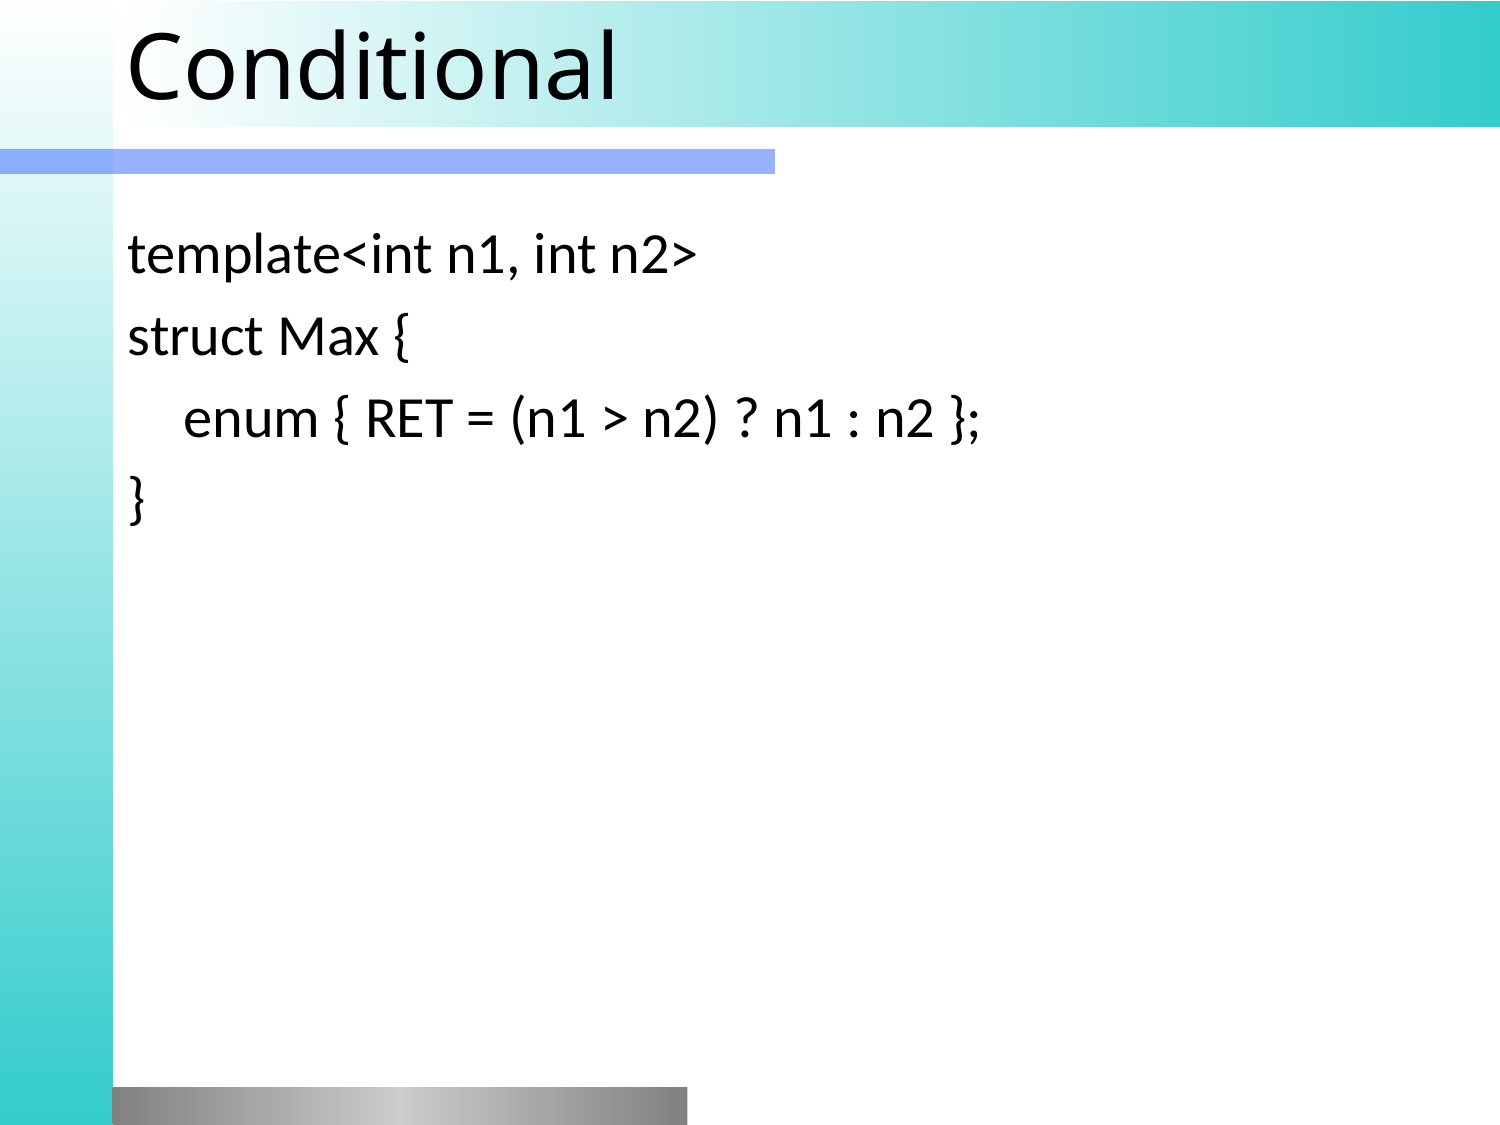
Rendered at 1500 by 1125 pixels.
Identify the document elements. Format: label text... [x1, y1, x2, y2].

title Conditional [110, 0, 1500, 126]
list template<int n1, int n2> struct Max { enum { RET = (n1 > n2) ? n1 : n2 }; } [112, 207, 1388, 1073]
